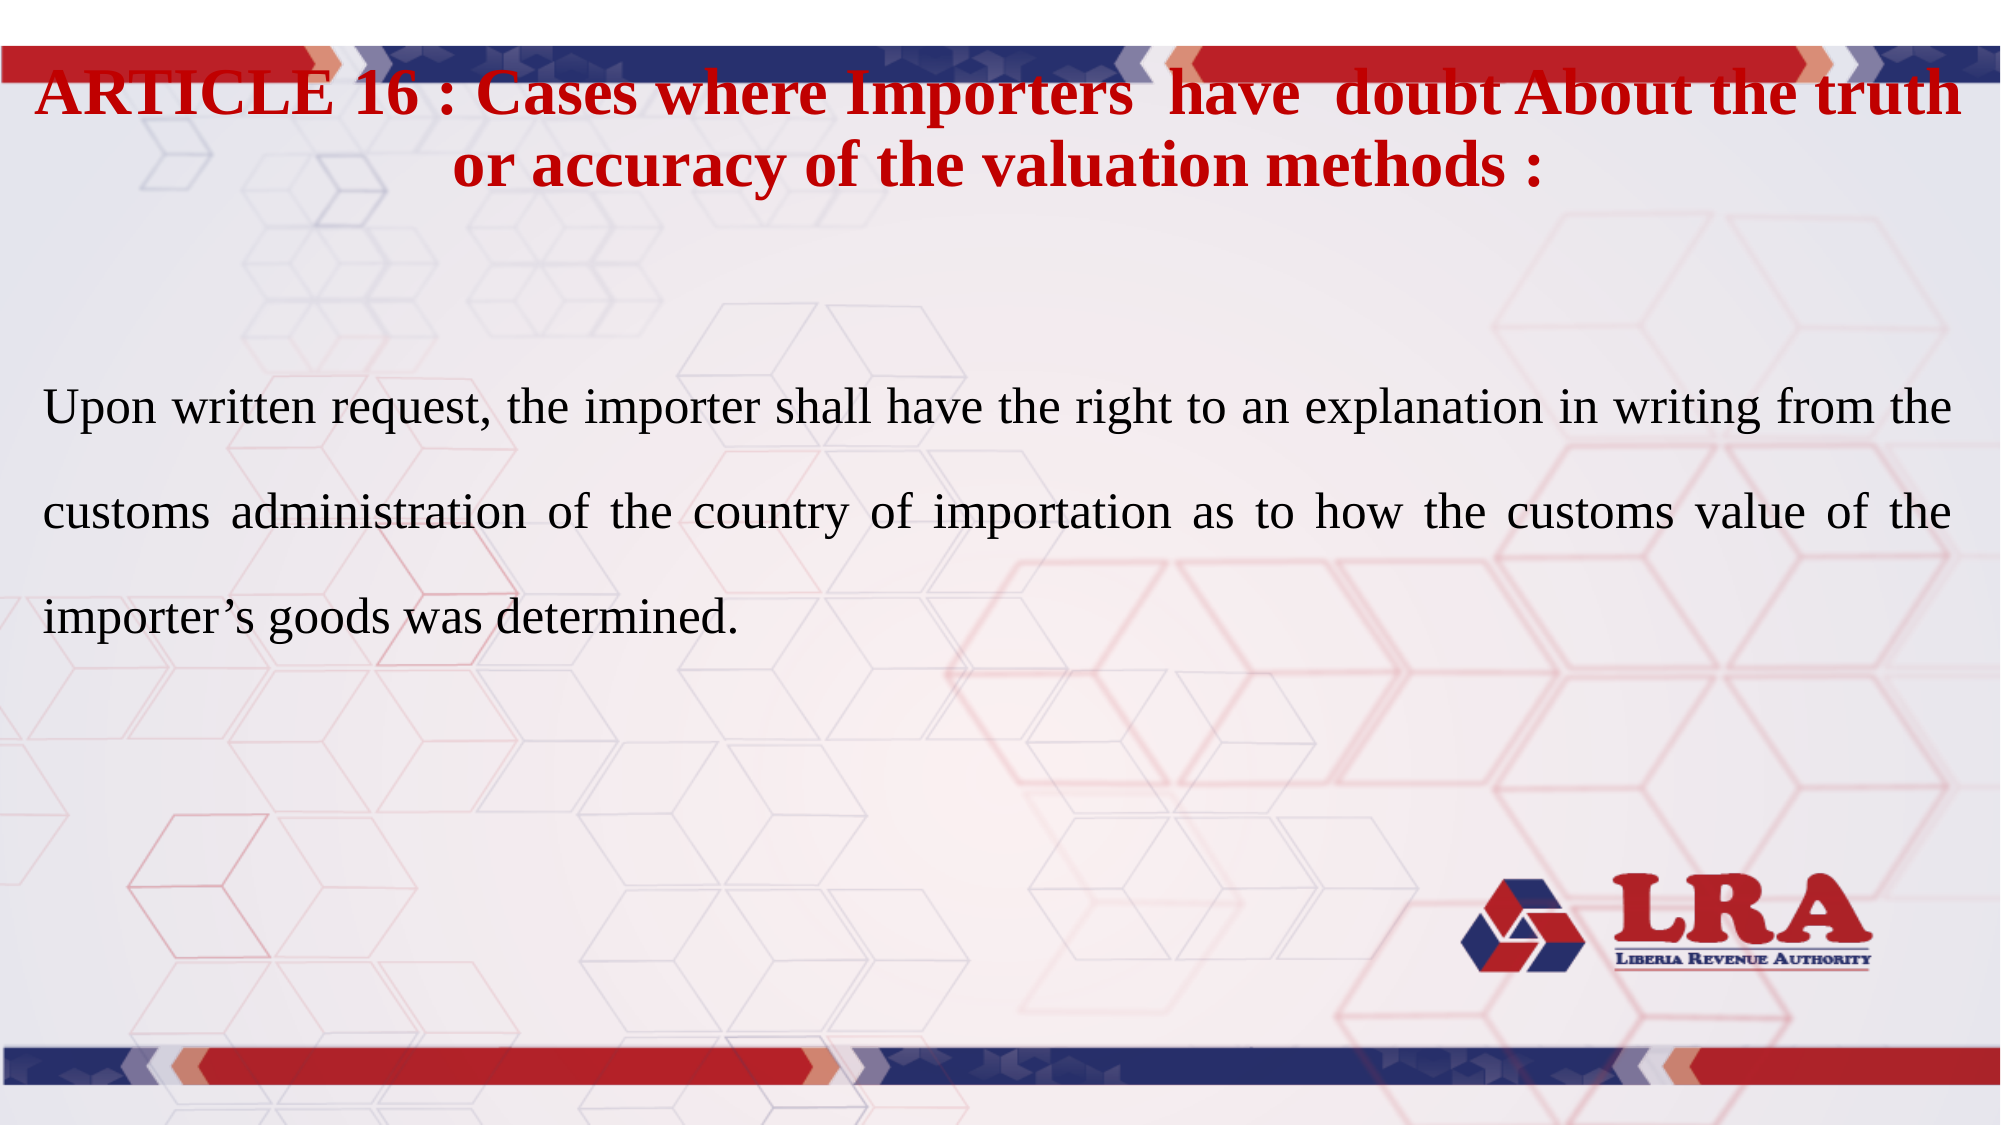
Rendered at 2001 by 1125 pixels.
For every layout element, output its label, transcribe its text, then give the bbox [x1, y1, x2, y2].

list Upon written request, the importer shall have the right to an explanation in writing from the customs administration of the country of importation as to how the customs value of the importer’s goods was determined. [27, 256, 1970, 1070]
picture [0, 0, 2001, 1125]
title ARTICLE 16 : Cases where Importers have doubt About the truth or accuracy of the valuation methods : [0, 59, 2000, 198]
